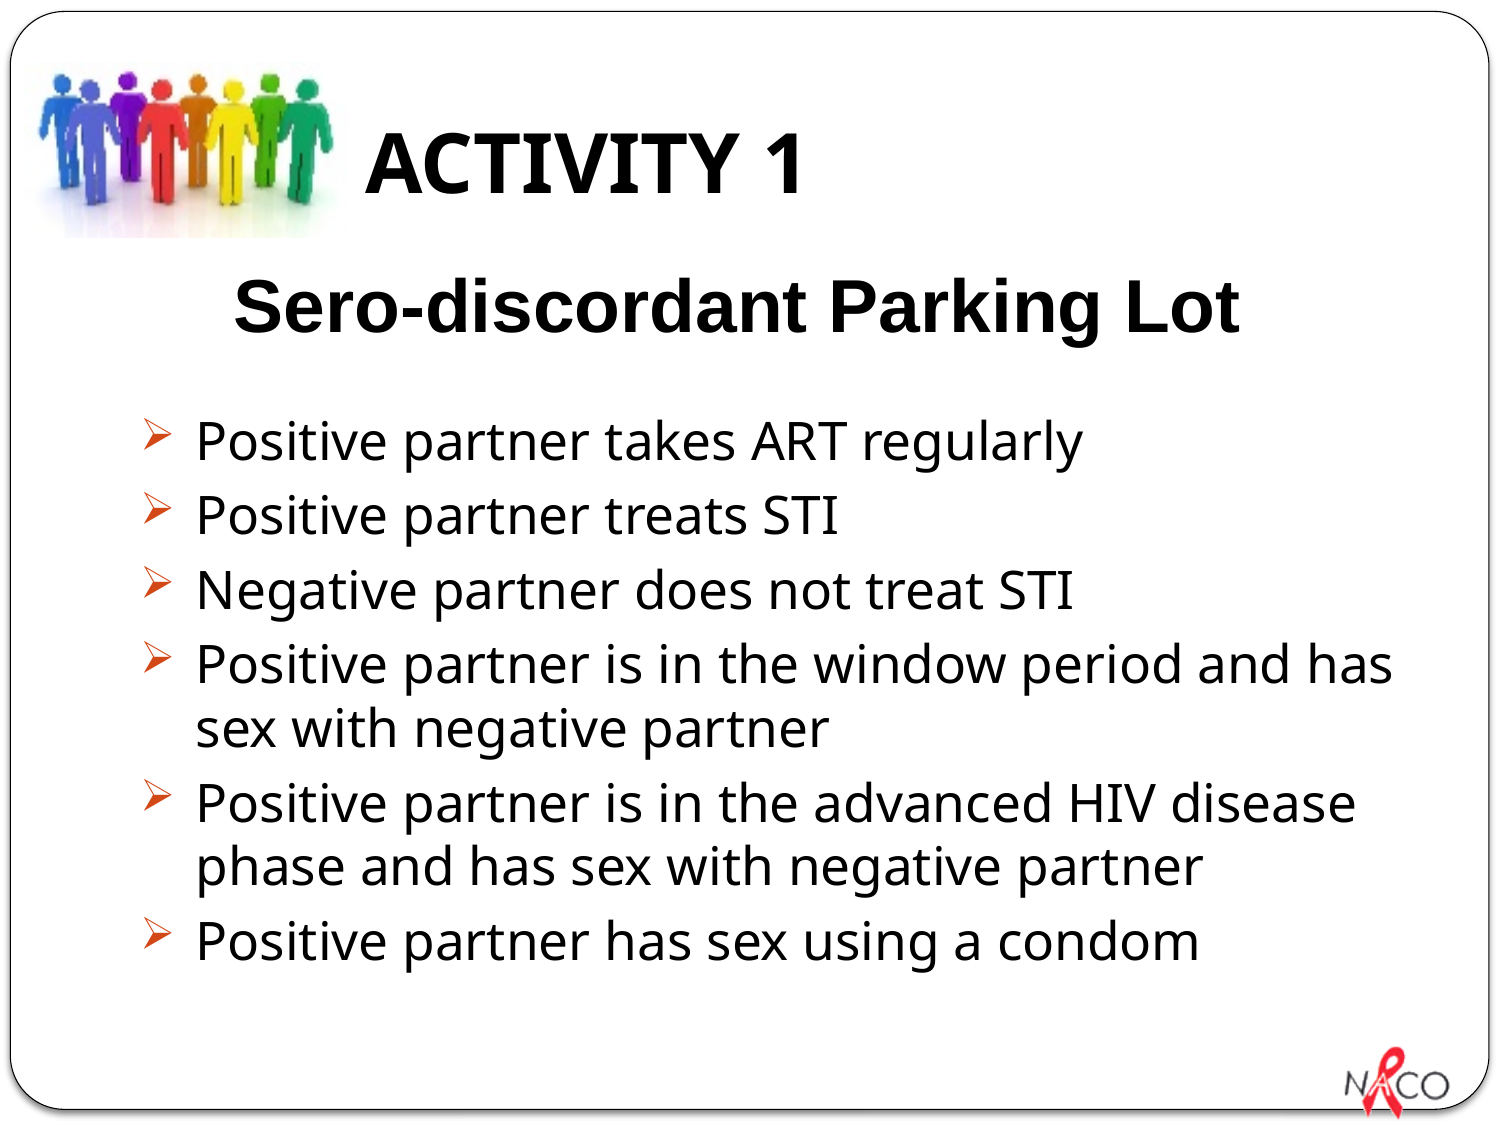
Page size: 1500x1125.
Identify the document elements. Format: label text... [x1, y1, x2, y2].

text_box Sero-discordant Parking Lot [187, 249, 1288, 355]
picture [24, 62, 348, 238]
picture [1337, 1042, 1455, 1125]
title ACTIVITY 1 [349, 44, 1426, 226]
list Positive partner takes ART regularly Positive partner treats STI Negative partner does not treat STI Positive partner is in the window period and has sex with negative partner Positive partner is in the advanced HIV disease phase and has sex with negative partner Positive partner has sex using a condom [124, 399, 1426, 988]
